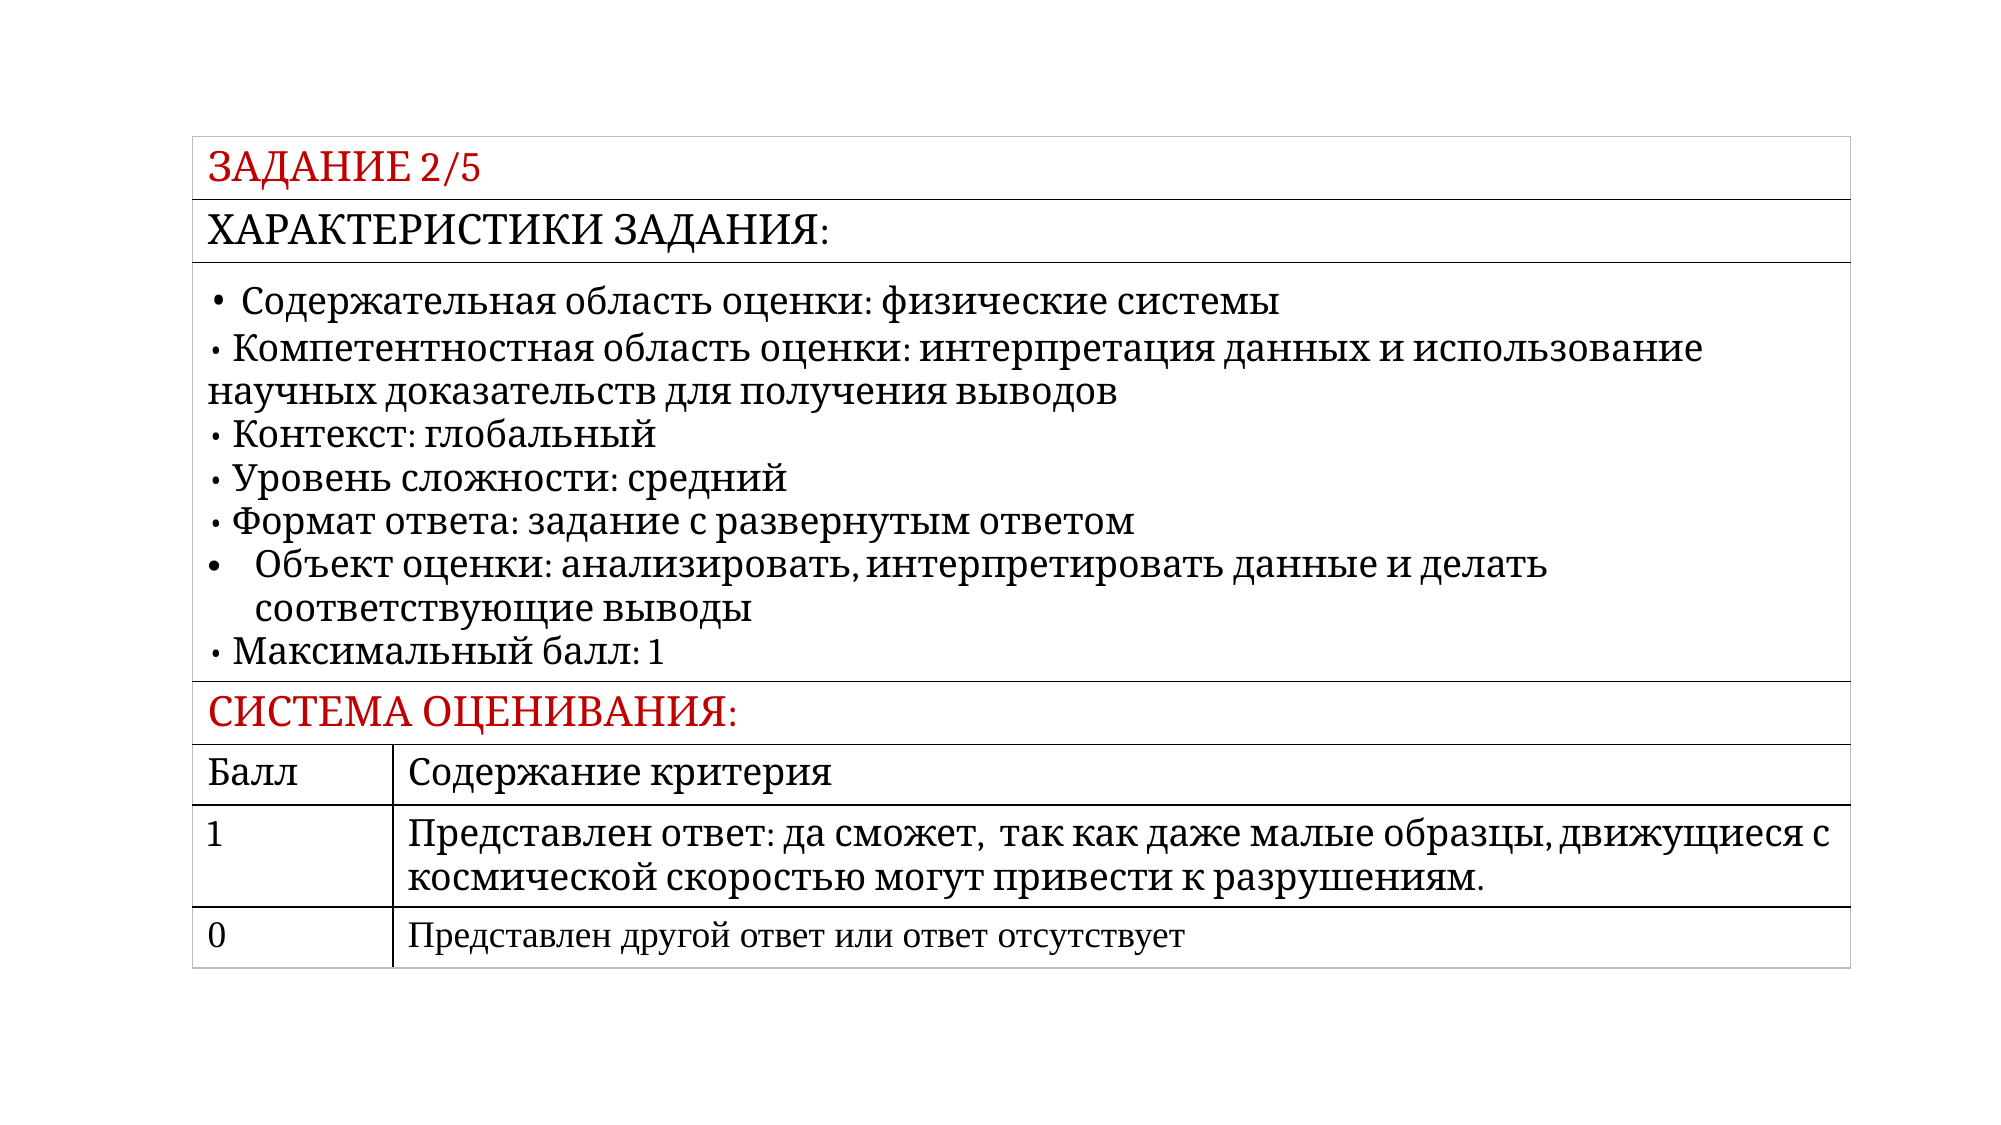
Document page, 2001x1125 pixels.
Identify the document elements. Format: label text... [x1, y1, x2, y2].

table_cell Балл [193, 745, 392, 804]
table_header ЗАДАНИЕ 2/5 [193, 137, 1850, 199]
table_cell СИСТЕМА ОЦЕНИВАНИЯ: [193, 682, 1850, 744]
table_cell ХАРАКТЕРИСТИКИ ЗАДАНИЯ: [193, 200, 1850, 262]
table_cell Представлен ответ: да сможет, так как даже малые образцы, движущиеся с космической скоростью могут привести к разрушениям. [394, 806, 1850, 906]
table_cell Содержание критерия [394, 745, 1850, 804]
table_cell 0 [193, 908, 392, 967]
table_cell Представлен другой ответ или ответ отсутствует [394, 908, 1850, 967]
table_cell 1 [193, 806, 392, 906]
table_cell • Содержательная область оценки: физические системы • Компетентностная область оценки: интерпретация данных и использование научных доказательств для получения выводов • Контекст: глобальный • Уровень сложности: средний • Формат ответа: задание с развернутым ответом Объект оценки: анализировать, интерпретировать данные и делать соответствующие выводы • Максимальный балл: 1 [193, 263, 1850, 681]
